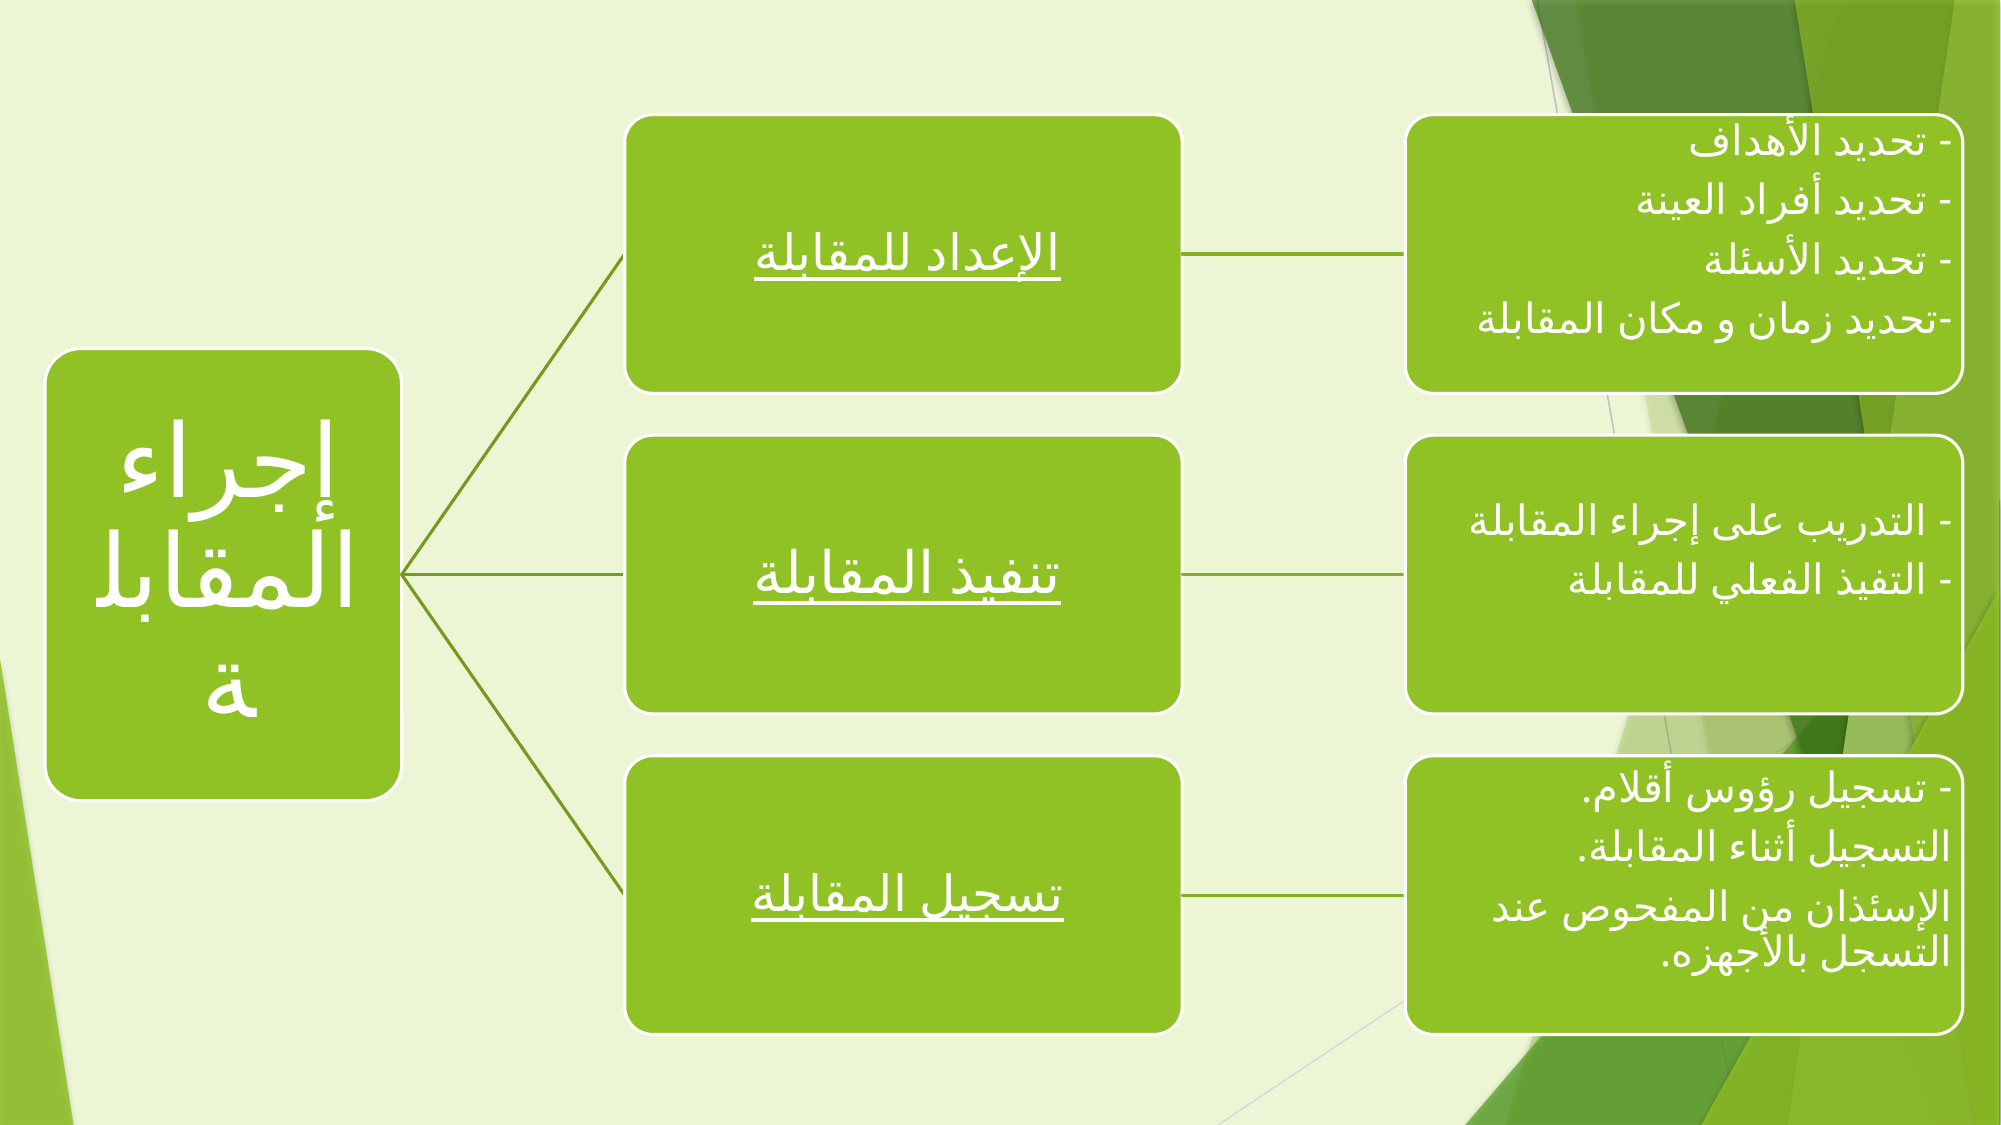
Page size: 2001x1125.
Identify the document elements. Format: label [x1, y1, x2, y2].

list [43, 40, 1965, 1109]
